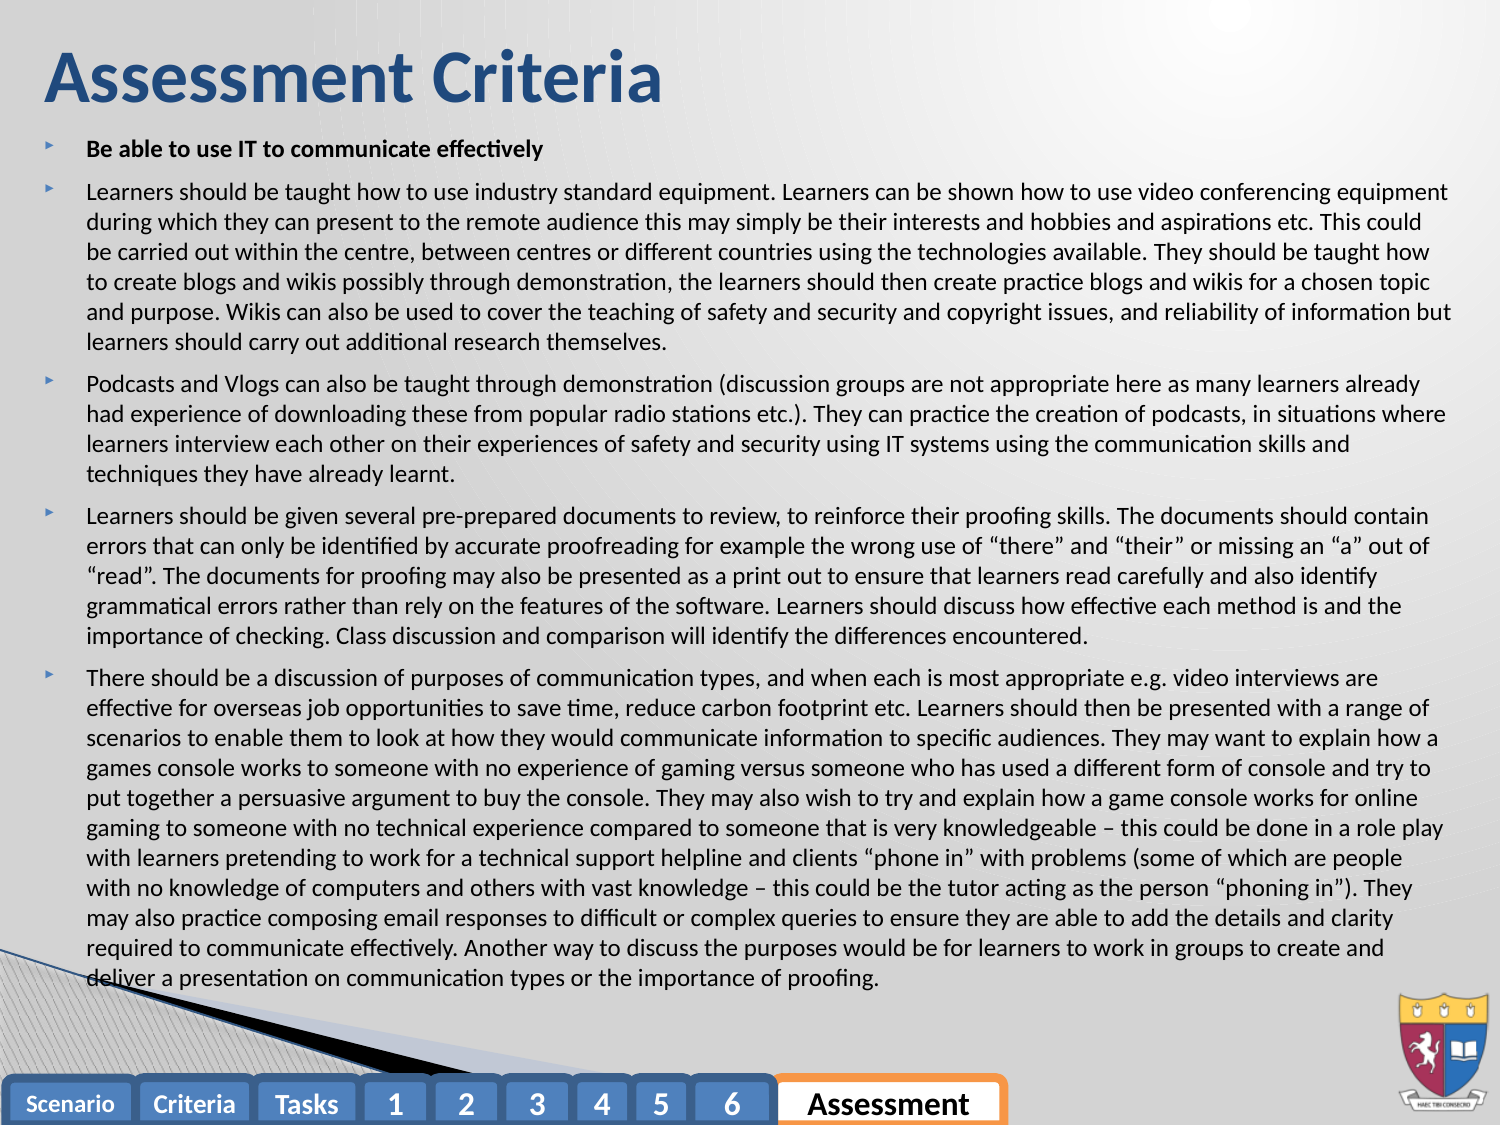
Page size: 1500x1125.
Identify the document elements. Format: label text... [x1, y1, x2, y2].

title Assessment Criteria [29, 19, 1459, 126]
list Be able to use IT to communicate effectively Learners should be taught how to use industry standard equipment. Learners can be shown how to use video conferencing equipment during which they can present to the remote audience this may simply be their interests and hobbies and aspirations etc. This could be carried out within the centre, between centres or different countries using the technologies available. They should be taught how to create blogs and wikis possibly through demonstration, the learners should then create practice blogs and wikis for a chosen topic and purpose. Wikis can also be used to cover the teaching of safety and security and copyright issues, and reliability of information but learners should carry out additional research themselves. Podcasts and Vlogs can also be taught through demonstration (discussion groups are not appropriate here as many learners already had experience of downloading these from popular radio stations etc.). They can practice the creation of podcasts, in situations where learners interview each other on their experiences of safety and security using IT systems using the communication skills and techniques they have already learnt. Learners should be given several pre-prepared documents to review, to reinforce their proofing skills. The documents should contain errors that can only be identified by accurate proofreading for example the wrong use of “there” and “their” or missing an “a” out of “read”. The documents for proofing may also be presented as a print out to ensure that learners read carefully and also identify grammatical errors rather than rely on the features of the software. Learners should discuss how effective each method is and the importance of checking. Class discussion and comparison will identify the differences encountered. There should be a discussion of purposes of communication types, and when each is most appropriate e.g. video interviews are effective for overseas job opportunities to save time, reduce carbon footprint etc. Learners should then be presented with a range of scenarios to enable them to look at how they would communicate information to specific audiences. They may want to explain how a games console works to someone with no experience of gaming versus someone who has used a different form of console and try to put together a persuasive argument to buy the console. They may also wish to try and explain how a game console works for online gaming to someone with no technical experience compared to someone that is very knowledgeable – this could be done in a role play with learners pretending to work for a technical support helpline and clients “phone in” with problems (some of which are people with no knowledge of computers and others with vast knowledge – this could be the tutor acting as the person “phoning in”). They may also practice composing email responses to difficult or complex queries to ensure they are able to add the details and clarity required to communicate effectively. Another way to discuss the purposes would be for learners to work in groups to create and deliver a presentation on communication types or the importance of proofing. [29, 125, 1471, 1000]
picture [1387, 988, 1500, 1116]
